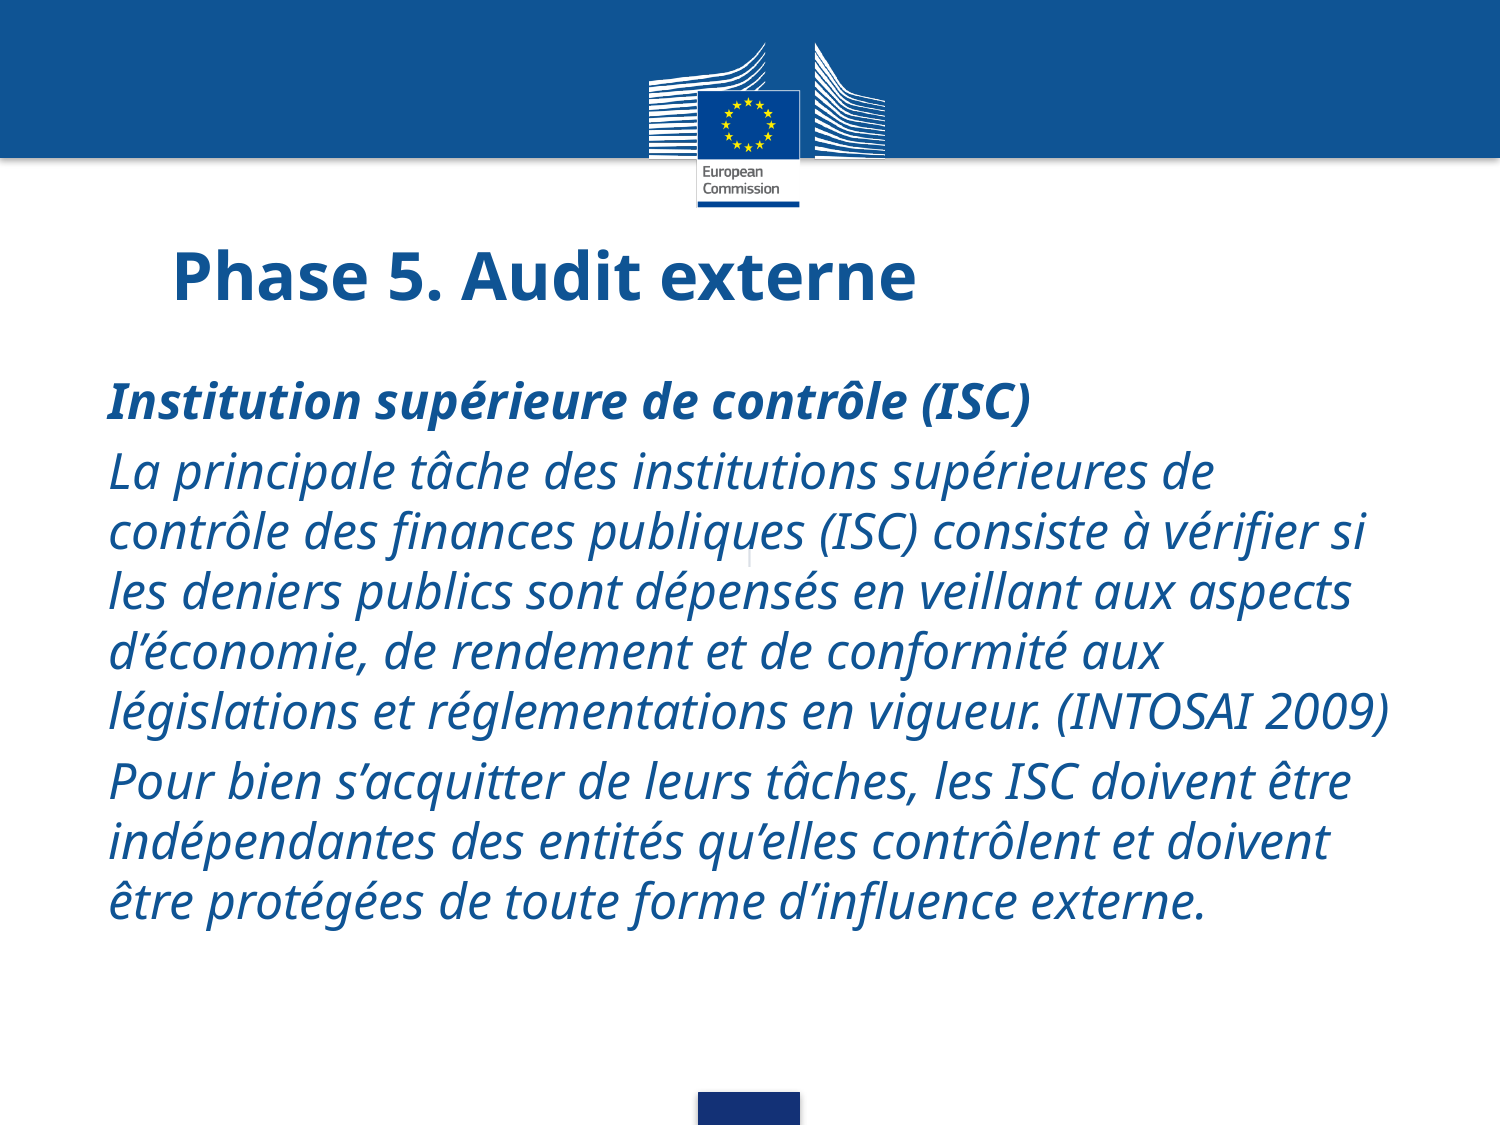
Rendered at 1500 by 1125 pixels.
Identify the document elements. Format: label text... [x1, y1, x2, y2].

title Phase 5. Audit externe [155, 207, 1382, 341]
list Institution supérieure de contrôle (ISC) La principale tâche des institutions supérieures de contrôle des finances publiques (ISC) consiste à vérifier si les deniers publics sont dépensés en veillant aux aspects d’économie, de rendement et de conformité aux législations et réglementations en vigueur. (INTOSAI 2009) Pour bien s’acquitter de leurs tâches, les ISC doivent être indépendantes des entités qu’elles contrôlent et doivent être protégées de toute forme d’influence externe. [93, 361, 1424, 1091]
picture [649, 42, 885, 207]
